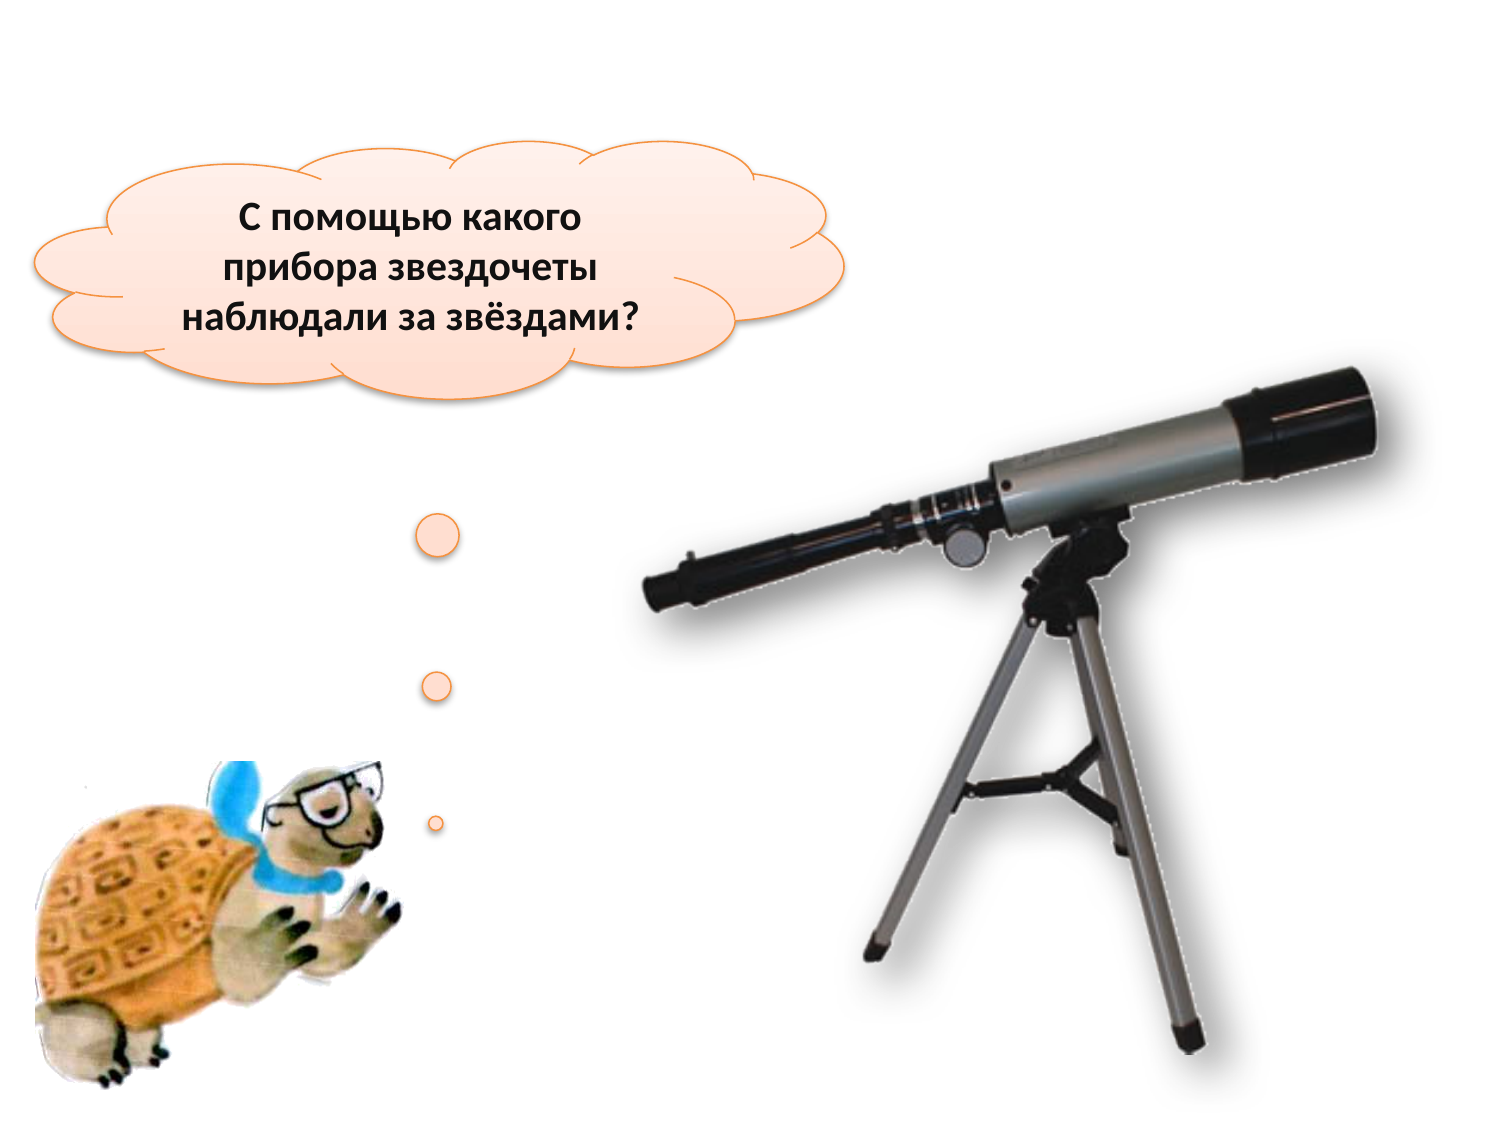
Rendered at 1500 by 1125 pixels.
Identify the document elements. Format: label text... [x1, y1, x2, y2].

text_box С помощью какого прибора звездочеты наблюдали за звёздами? [415, 513, 460, 558]
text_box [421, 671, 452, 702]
picture [546, 362, 1500, 1055]
text_box С помощью какого прибора звездочеты наблюдали за звёздами? [33, 140, 845, 401]
picture [34, 761, 411, 1098]
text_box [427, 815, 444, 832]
